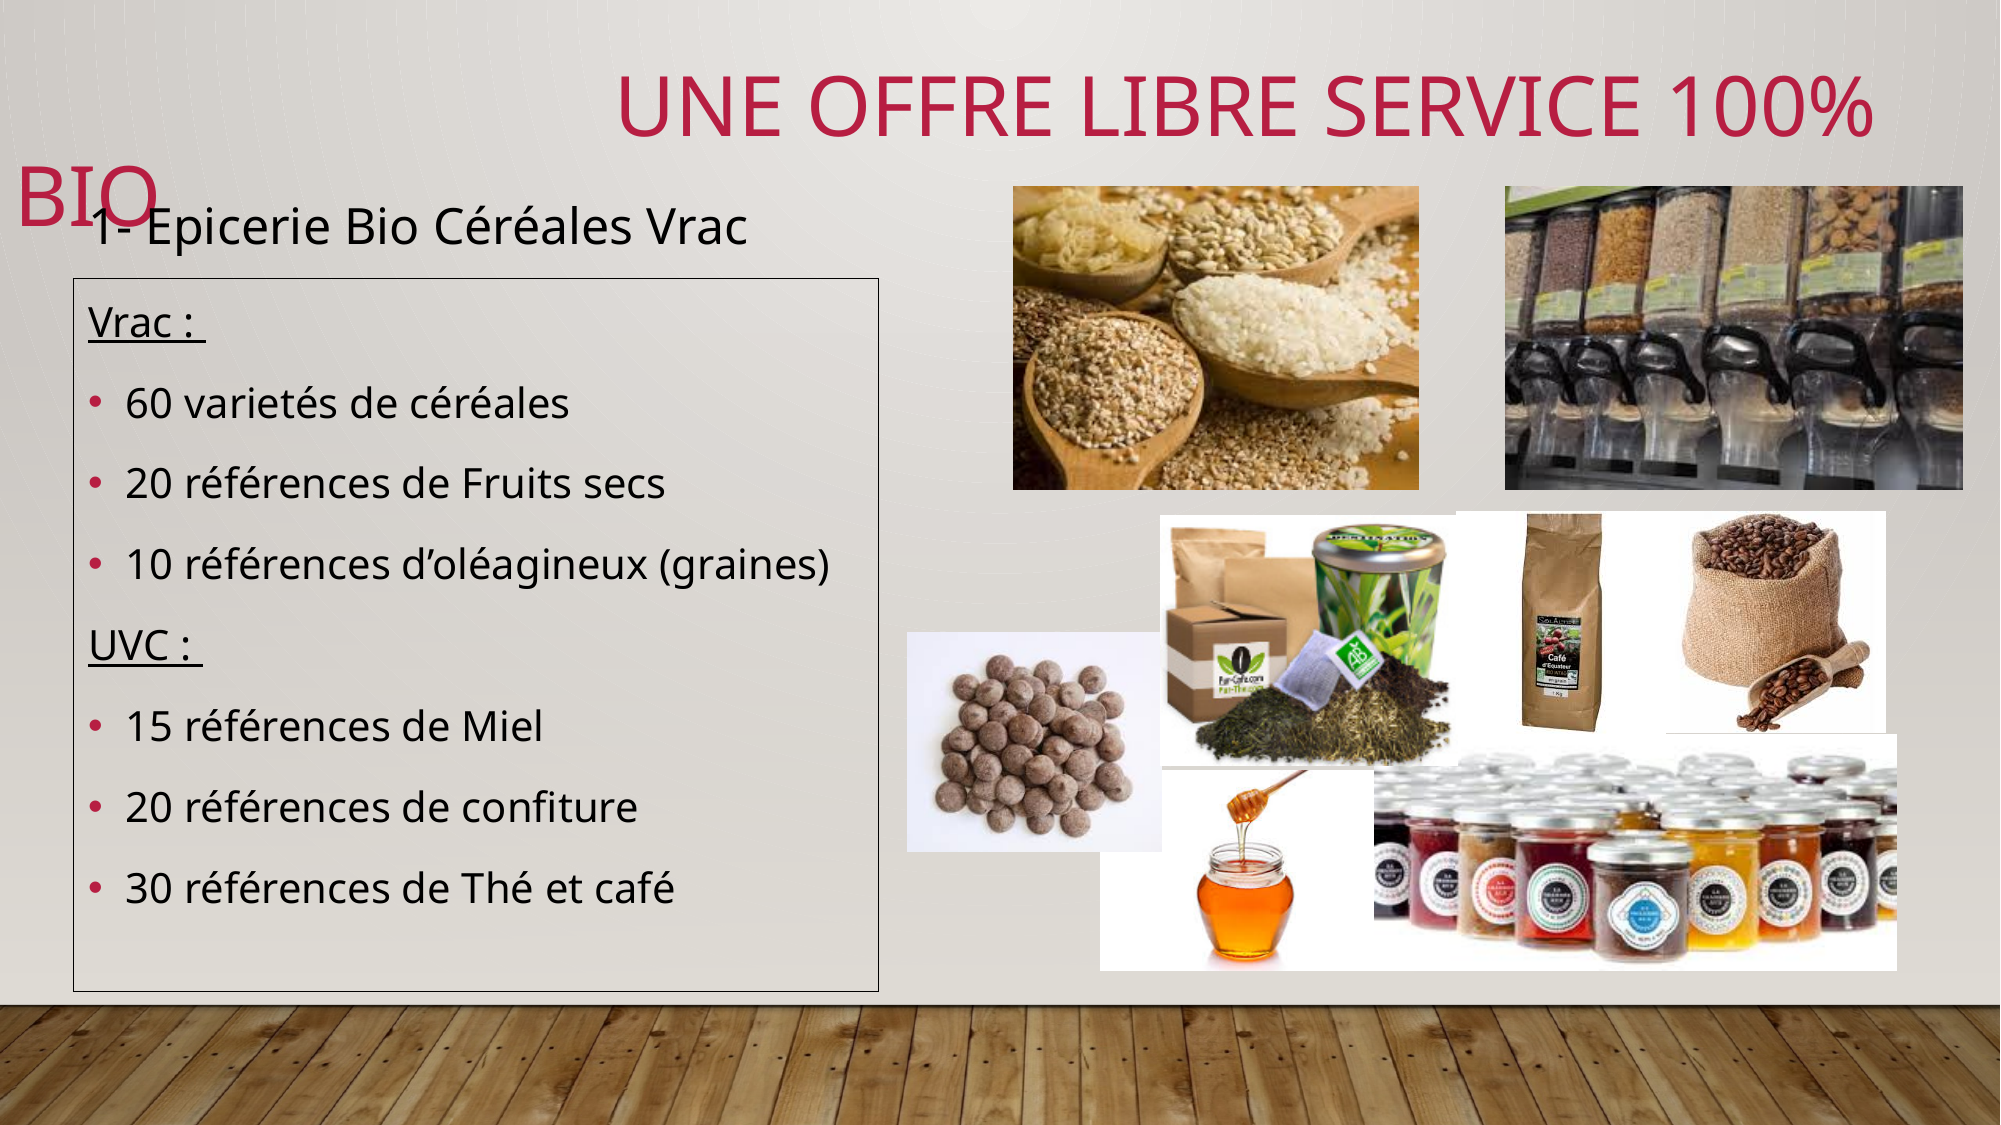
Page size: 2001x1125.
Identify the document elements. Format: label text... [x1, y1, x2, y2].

text_box Une offre libre service 100% bio [0, 56, 1980, 231]
picture [907, 511, 1897, 971]
text_box 1- Epicerie Bio Céréales Vrac [73, 175, 879, 278]
picture [0, 1005, 2000, 1125]
picture [1505, 186, 1963, 490]
picture [1013, 186, 1419, 490]
text_box Vrac : 60 varietés de céréales 20 références de Fruits secs 10 références d’oléagineux (graines) UVC : 15 références de Miel 20 références de confiture 30 références de Thé et café [73, 278, 879, 992]
